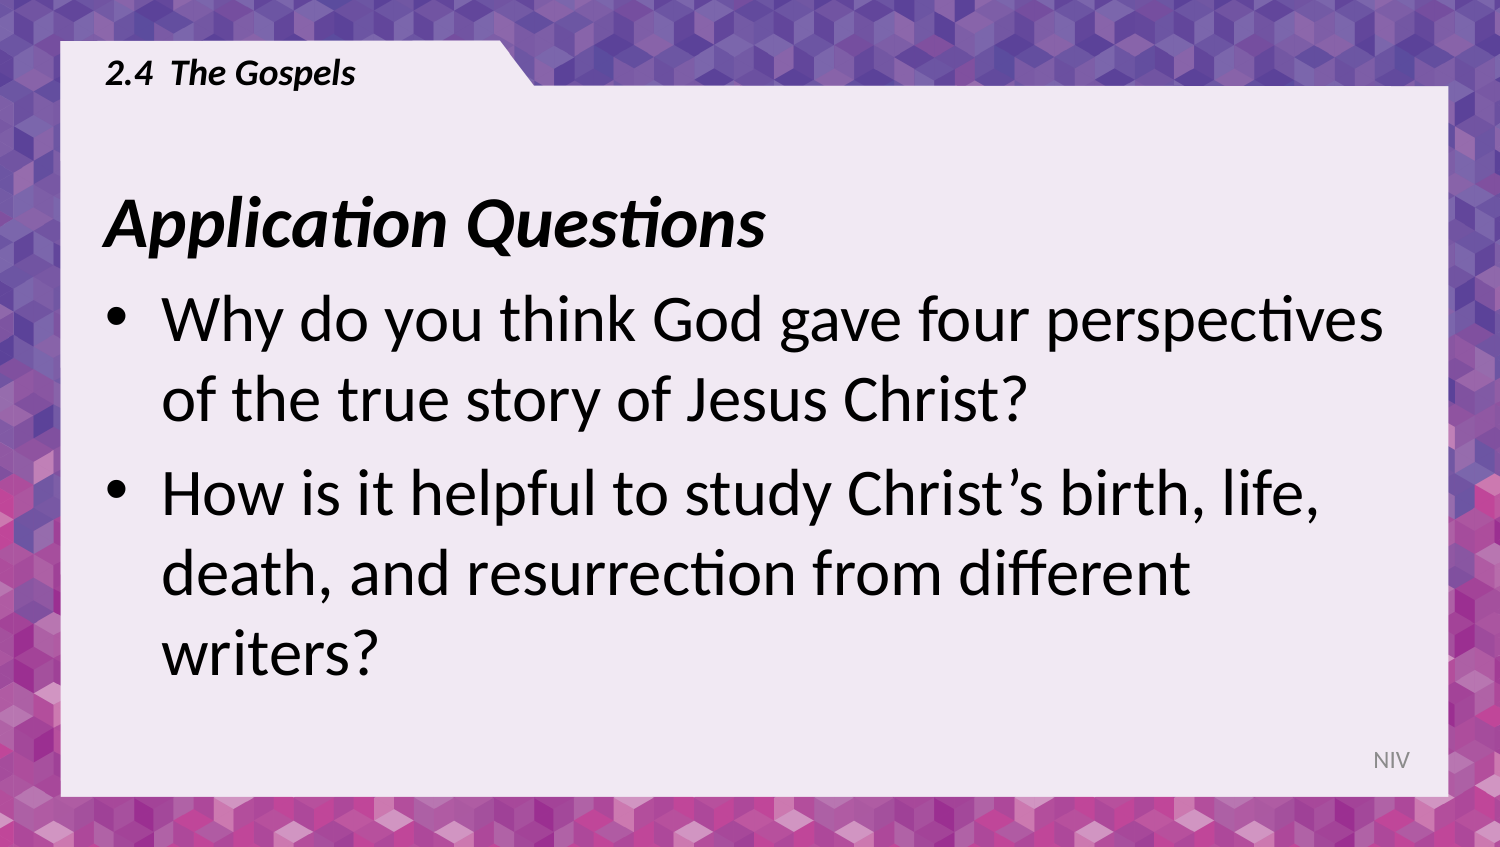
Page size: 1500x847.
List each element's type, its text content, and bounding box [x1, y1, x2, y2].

picture [0, 0, 1500, 847]
footer NIV [950, 736, 1425, 782]
list Application Questions Why do you think God gave four perspectives of the true story of Jesus Christ? How is it helpful to study Christ’s birth, life, death, and resurrection from different writers? [89, 141, 1403, 722]
title 2.4 The Gospels [89, 33, 1420, 108]
